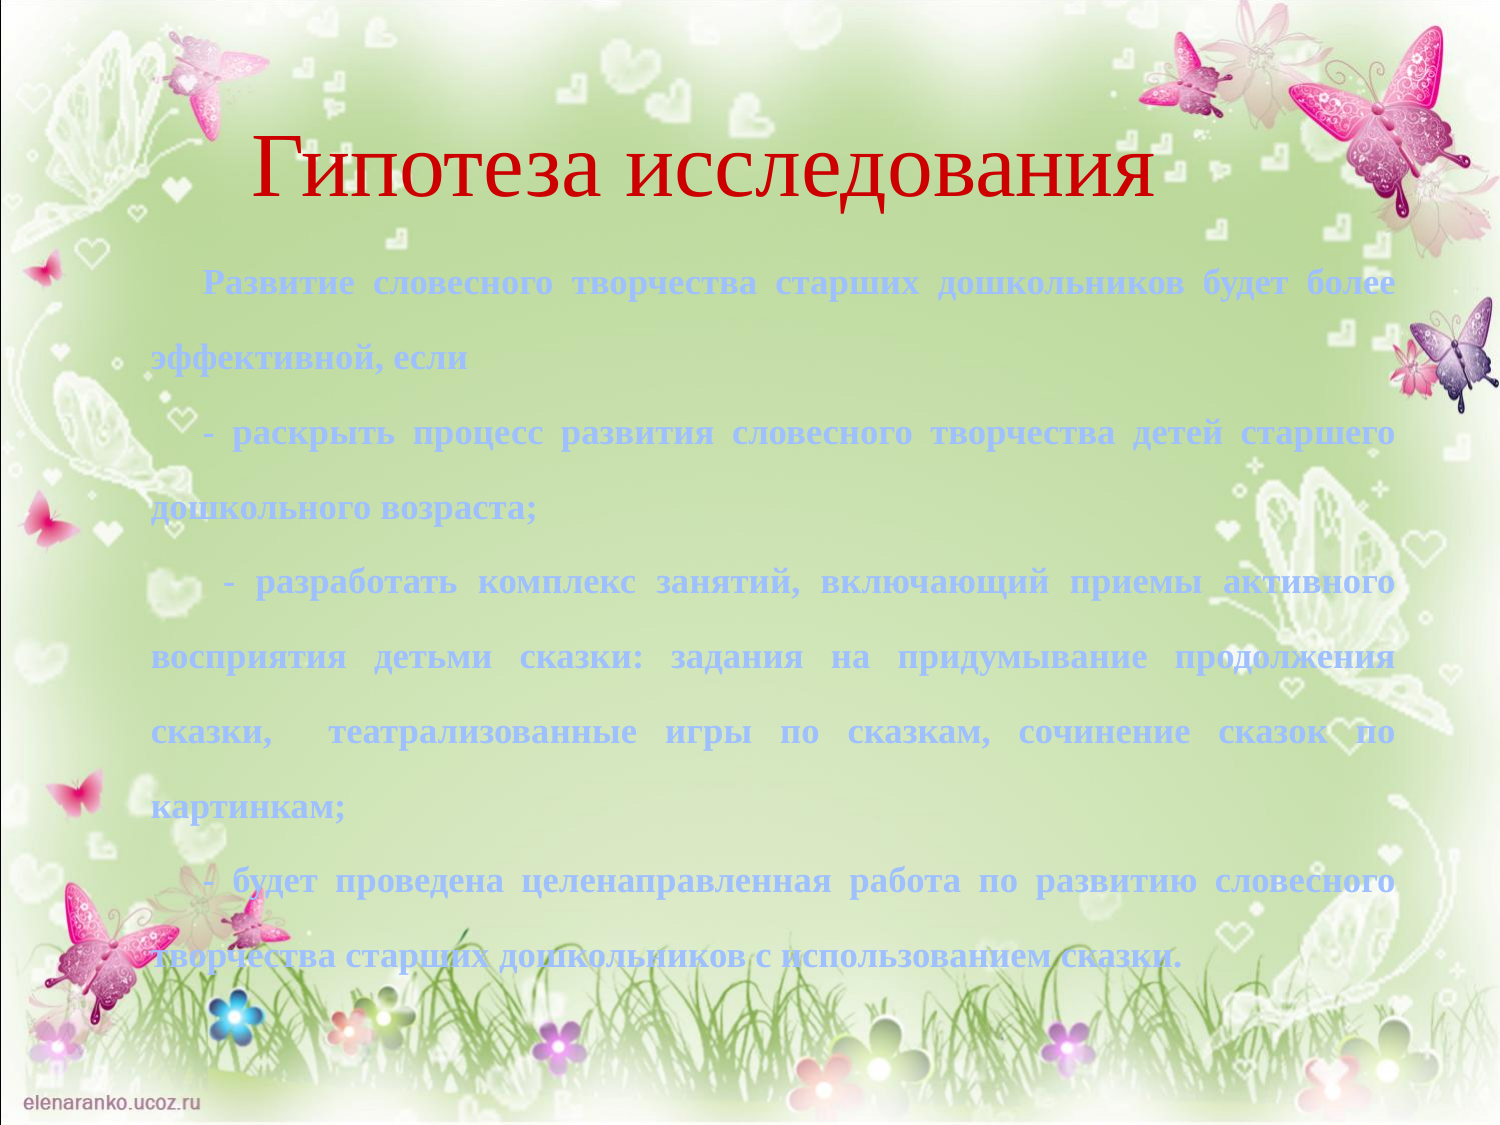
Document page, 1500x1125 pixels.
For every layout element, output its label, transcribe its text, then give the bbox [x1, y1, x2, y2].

title Гипотеза исследования [29, 66, 1380, 254]
picture [0, 0, 1500, 1125]
list Развитие словесного творчества старших дошкольников будет более эффективной, если - раскрыть процесс развития словесного творчества детей старшего дошкольного возраста; - разработать комплекс занятий, включающий приемы активного восприятия детьми сказки: задания на придумывание продолжения сказки, театрализованные игры по сказкам, сочинение сказок по картинкам; - будет проведена целенаправленная работа по развитию словесного творчества старших дошкольников с использованием сказки. [135, 219, 1412, 1052]
